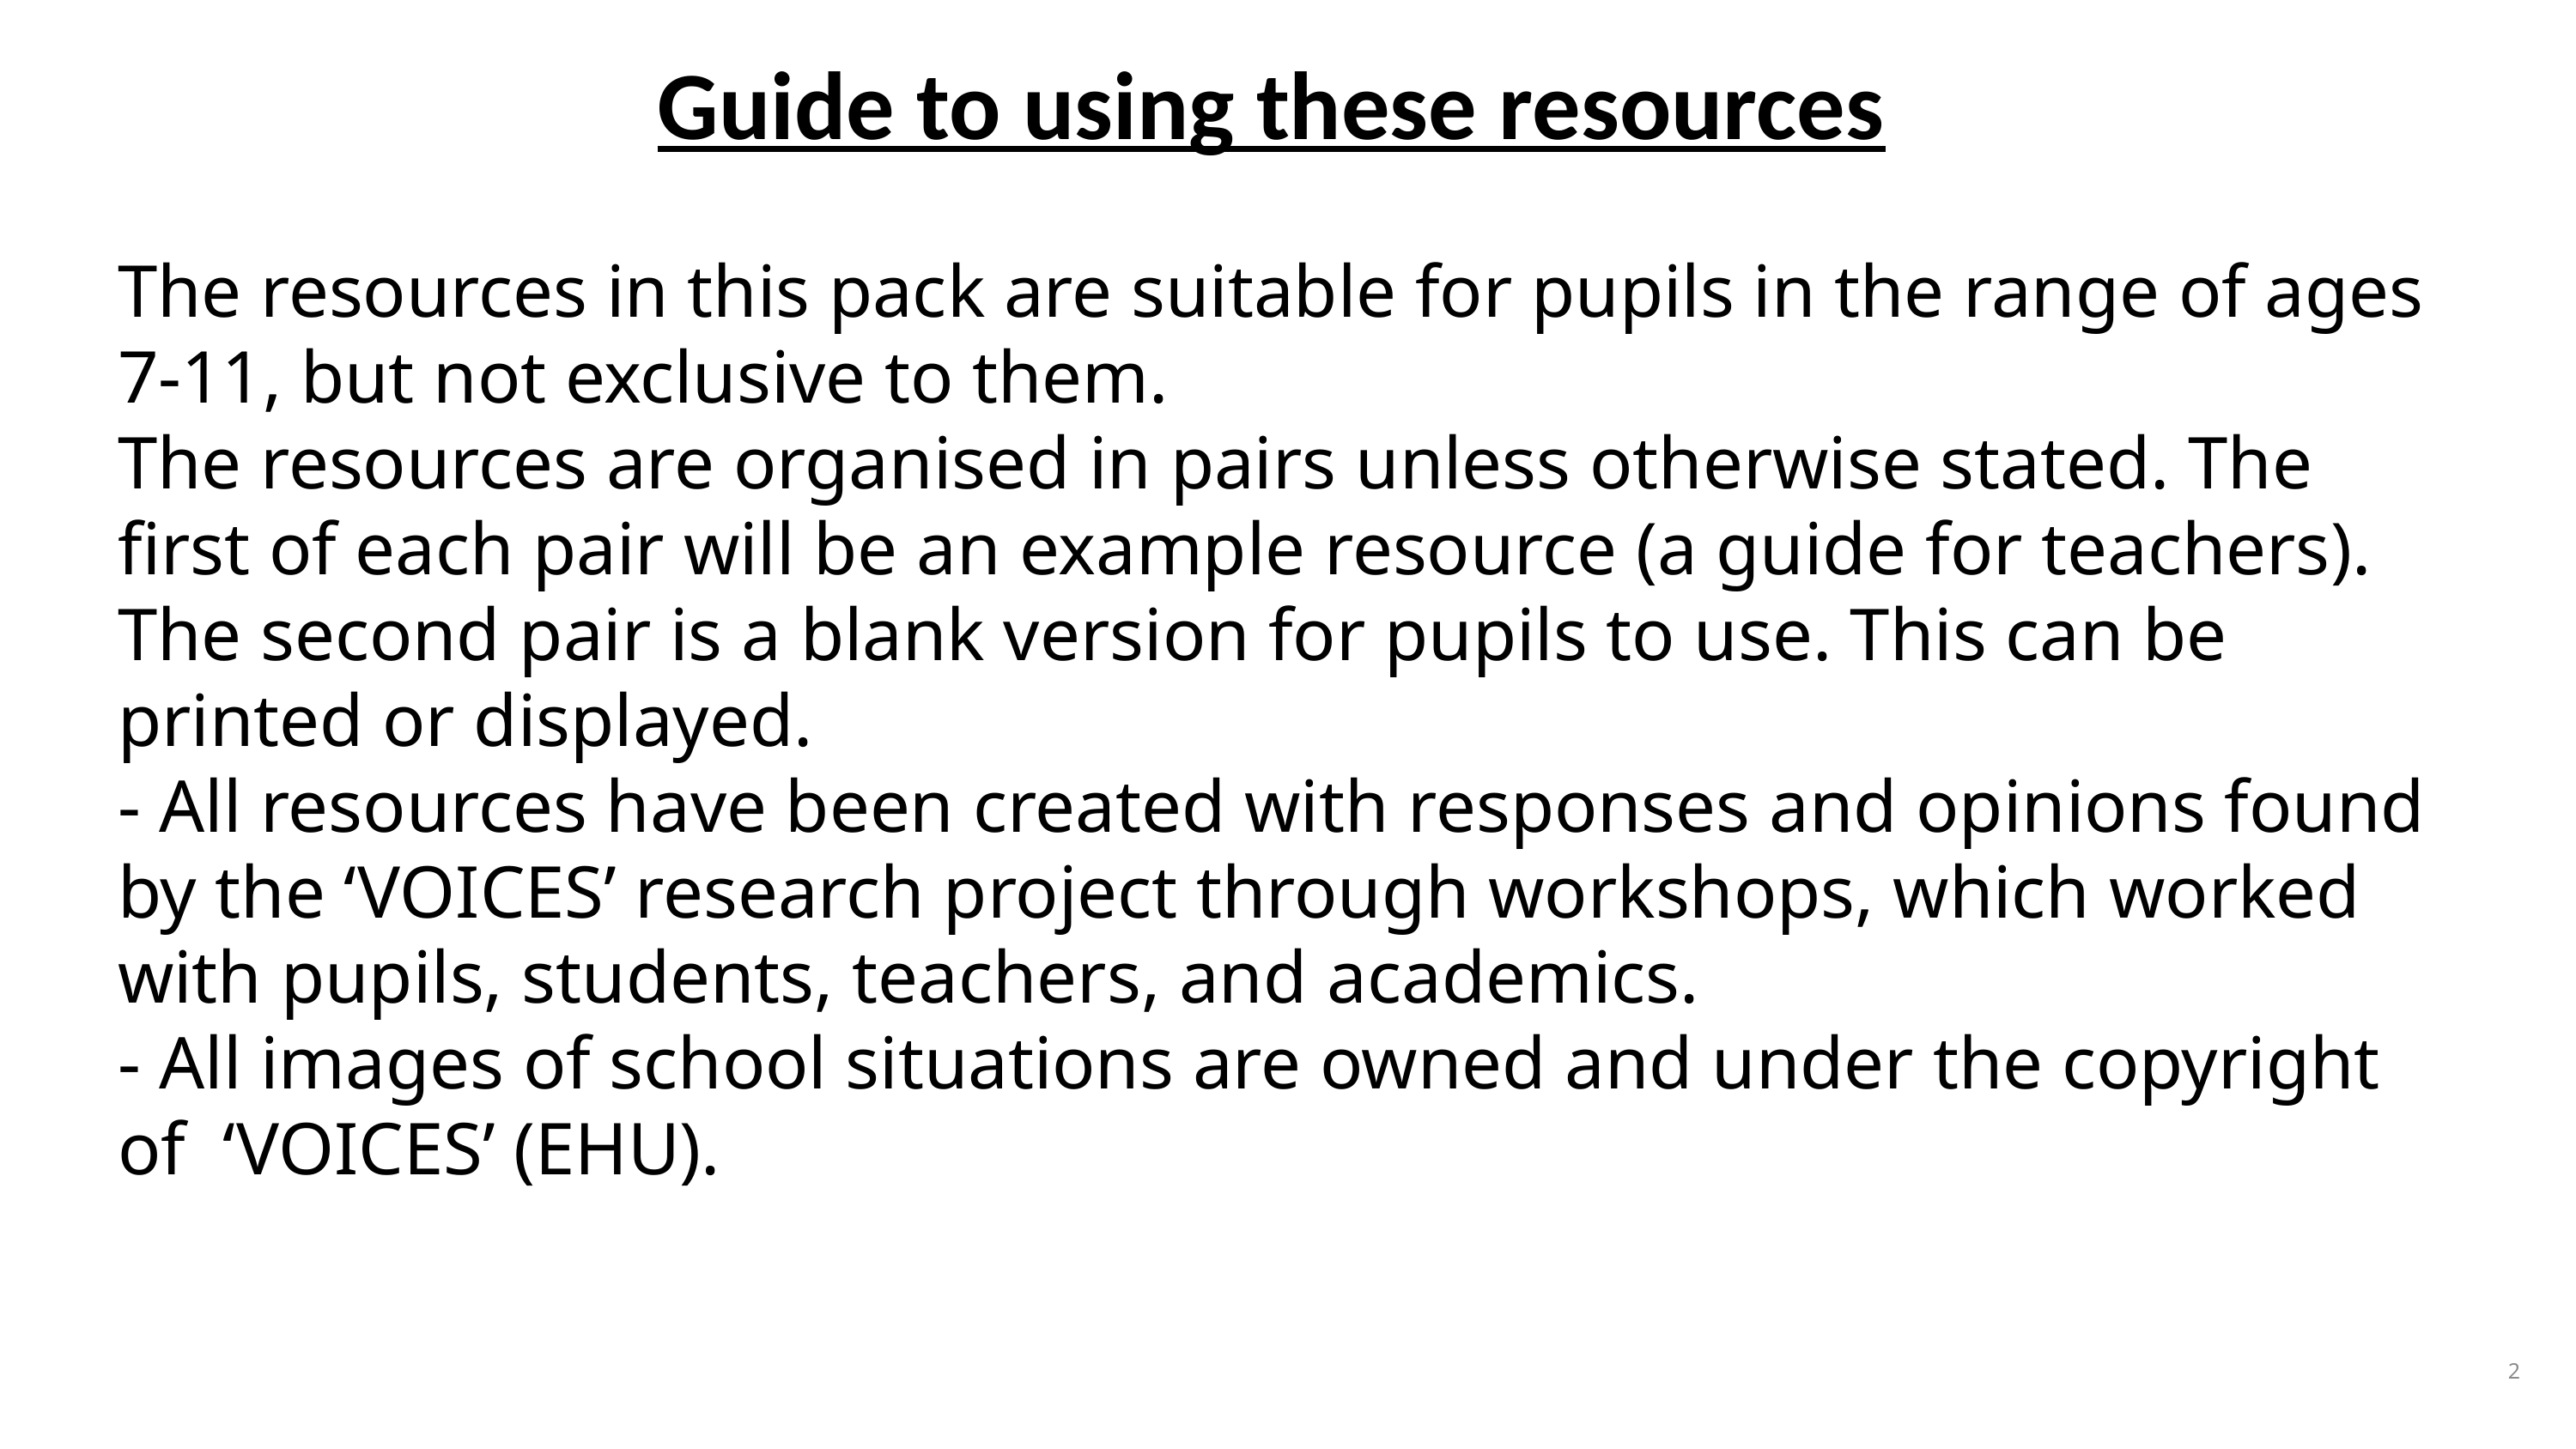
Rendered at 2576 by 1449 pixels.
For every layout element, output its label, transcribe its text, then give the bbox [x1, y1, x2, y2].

slide_number 2 [2233, 1346, 2533, 1398]
title Guide to using these resources [143, 28, 2399, 188]
list The resources in this pack are suitable for pupils in the range of ages 7-11, but not exclusive to them. The resources are organised in pairs unless otherwise stated. The first of each pair will be an example resource (a guide for teachers). The second pair is a blank version for pupils to use. This can be printed or displayed. - All resources have been created with responses and opinions found by the ‘VOICES’ research project through workshops, which worked with pupils, students, teachers, and academics. - All images of school situations are owned and under the copyright of ‘VOICES’ (EHU). [98, 235, 2476, 1420]
